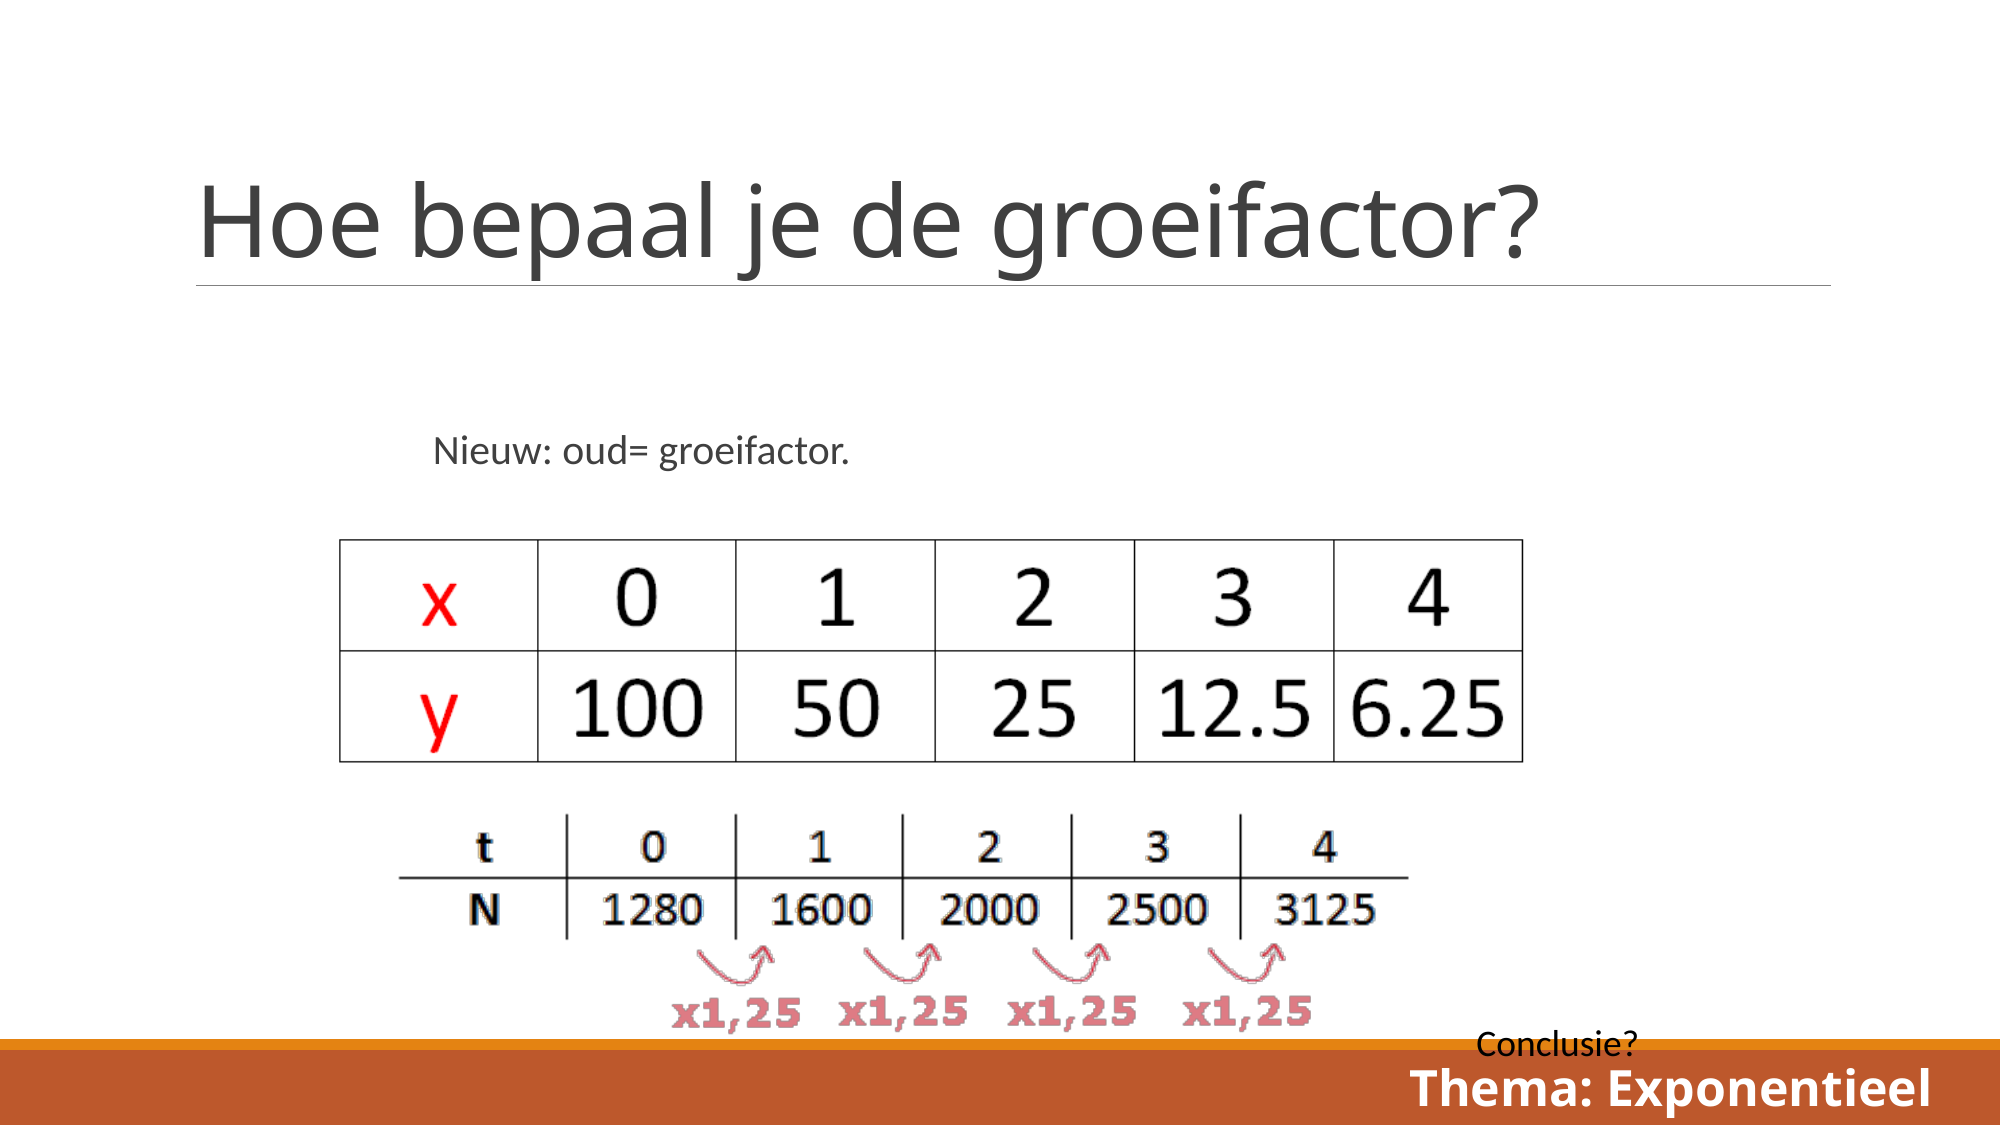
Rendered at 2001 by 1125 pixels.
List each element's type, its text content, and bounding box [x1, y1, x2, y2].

text_box Thema: Exponentieel Verband [1356, 1049, 1986, 1125]
title Hoe bepaal je de groeifactor? [180, 47, 1830, 285]
list Nieuw: oud= groeifactor. [432, 420, 1682, 516]
picture [337, 538, 1527, 765]
picture [385, 798, 1435, 1052]
text_box Conclusie? [1461, 1011, 1655, 1049]
